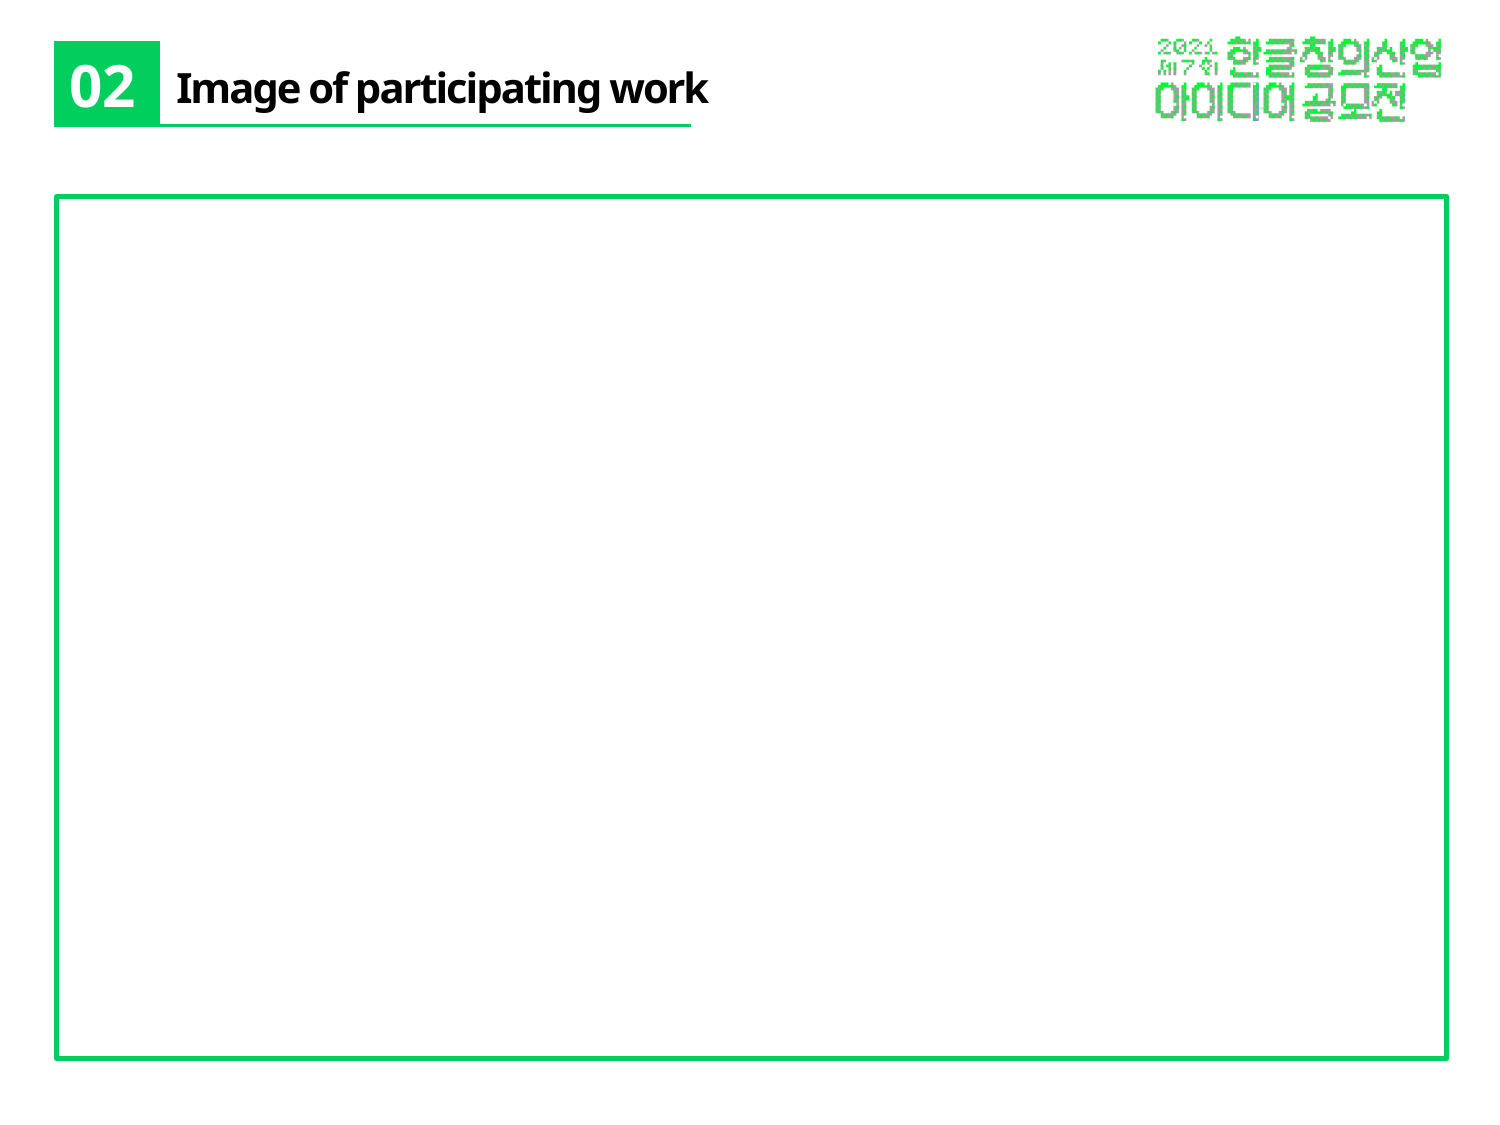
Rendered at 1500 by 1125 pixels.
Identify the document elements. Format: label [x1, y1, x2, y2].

picture [1151, 31, 1444, 126]
text_box [54, 194, 1449, 1061]
